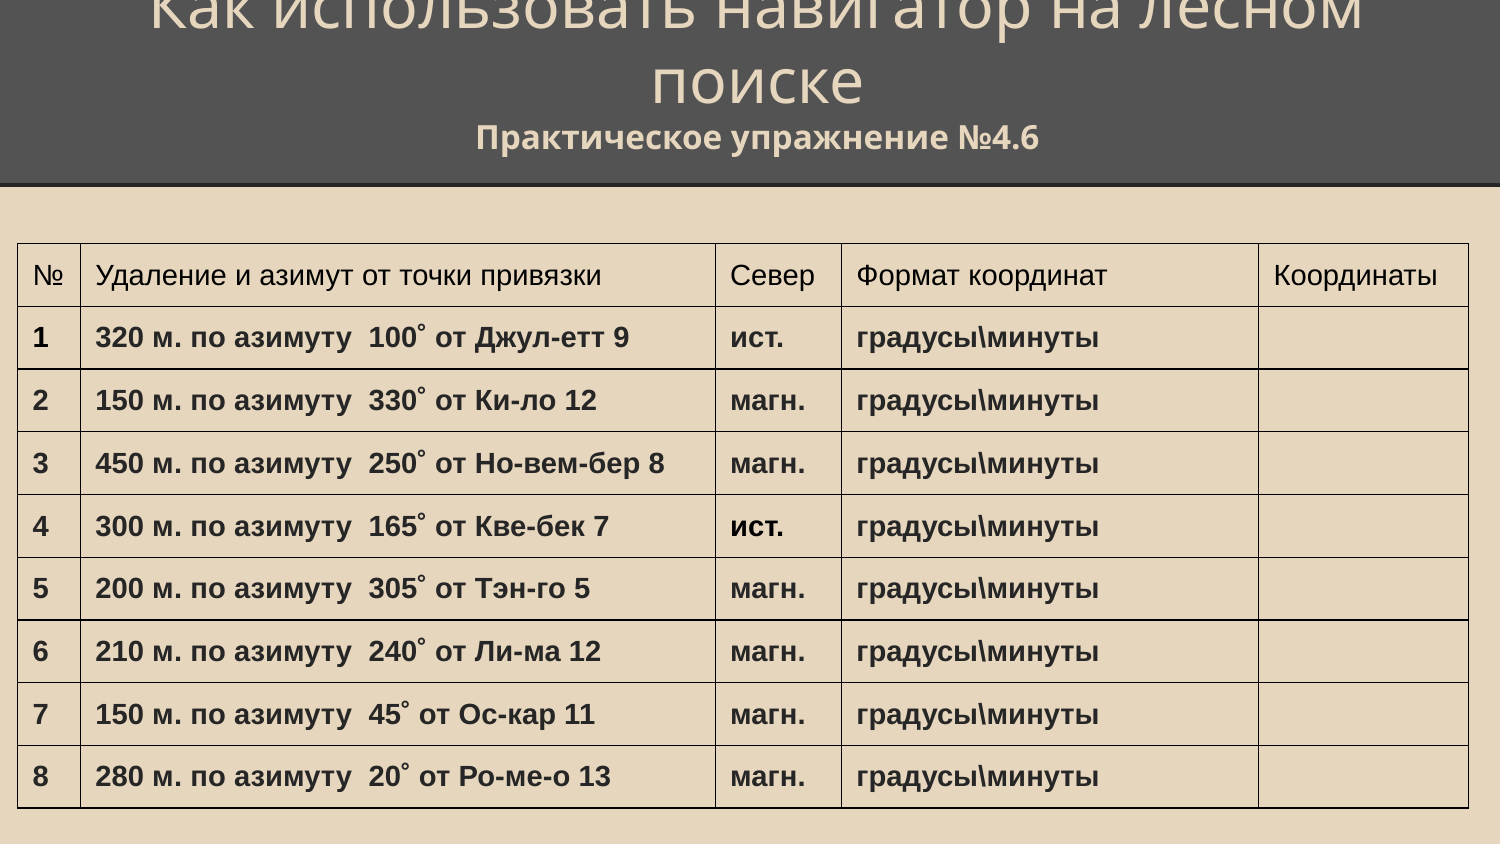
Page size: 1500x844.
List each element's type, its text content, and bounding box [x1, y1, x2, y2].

table_cell магн. [716, 558, 841, 619]
table_cell градусы\минуты [842, 683, 1258, 745]
table_cell 3 [18, 432, 80, 494]
table_cell 150 м. по азимуту 45˚ от Ос-кар 11 [81, 683, 715, 745]
table_cell 7 [18, 683, 80, 745]
table_cell ист. [716, 307, 841, 368]
table_cell магн. [716, 621, 841, 682]
table_cell градусы\минуты [842, 432, 1258, 494]
table_cell [1259, 370, 1468, 431]
table_cell 1 [18, 307, 80, 368]
table_cell 210 м. по азимуту 240˚ от Ли-ма 12 [81, 621, 715, 682]
table_cell градусы\минуты [842, 621, 1258, 682]
table_cell градусы\минуты [842, 307, 1258, 368]
table_cell 2 [18, 370, 80, 431]
table_cell магн. [716, 746, 841, 807]
table_cell ист. [716, 495, 841, 557]
table_cell 320 м. по азимуту 100˚ от Джул-етт 9 [81, 307, 715, 368]
table_cell [1259, 495, 1468, 557]
table_header Координаты [1259, 244, 1468, 306]
table_cell магн. [716, 370, 841, 431]
table_cell 5 [18, 558, 80, 619]
table_cell 450 м. по азимуту 250˚ от Но-вем-бер 8 [81, 432, 715, 494]
table_cell магн. [716, 683, 841, 745]
table_cell [1259, 307, 1468, 368]
table_cell 8 [18, 746, 80, 807]
table_cell магн. [716, 432, 841, 494]
table_cell [1259, 558, 1468, 619]
table_cell [1259, 621, 1468, 682]
table_cell градусы\минуты [842, 558, 1258, 619]
table_cell 6 [18, 621, 80, 682]
table_header № [18, 244, 80, 306]
table_cell 200 м. по азимуту 305˚ от Тэн-го 5 [81, 558, 715, 619]
title Как использовать навигатор на лесном поиске Практическое упражнение №4.6 [24, 10, 1492, 172]
table_cell [1259, 432, 1468, 494]
table_header Север [716, 244, 841, 306]
table_cell [1259, 746, 1468, 807]
table_cell [1259, 683, 1468, 745]
table_cell градусы\минуты [842, 495, 1258, 557]
table_header Формат координат [842, 244, 1258, 306]
table_cell 150 м. по азимуту 330˚ от Ки-ло 12 [81, 370, 715, 431]
table_cell градусы\минуты [842, 746, 1258, 807]
table_cell градусы\минуты [842, 370, 1258, 431]
table_header Удаление и азимут от точки привязки [81, 244, 715, 306]
table_cell 4 [18, 495, 80, 557]
table_cell 300 м. по азимуту 165˚ от Кве-бек 7 [81, 495, 715, 557]
table_cell 280 м. по азимуту 20˚ от Ро-ме-о 13 [81, 746, 715, 807]
